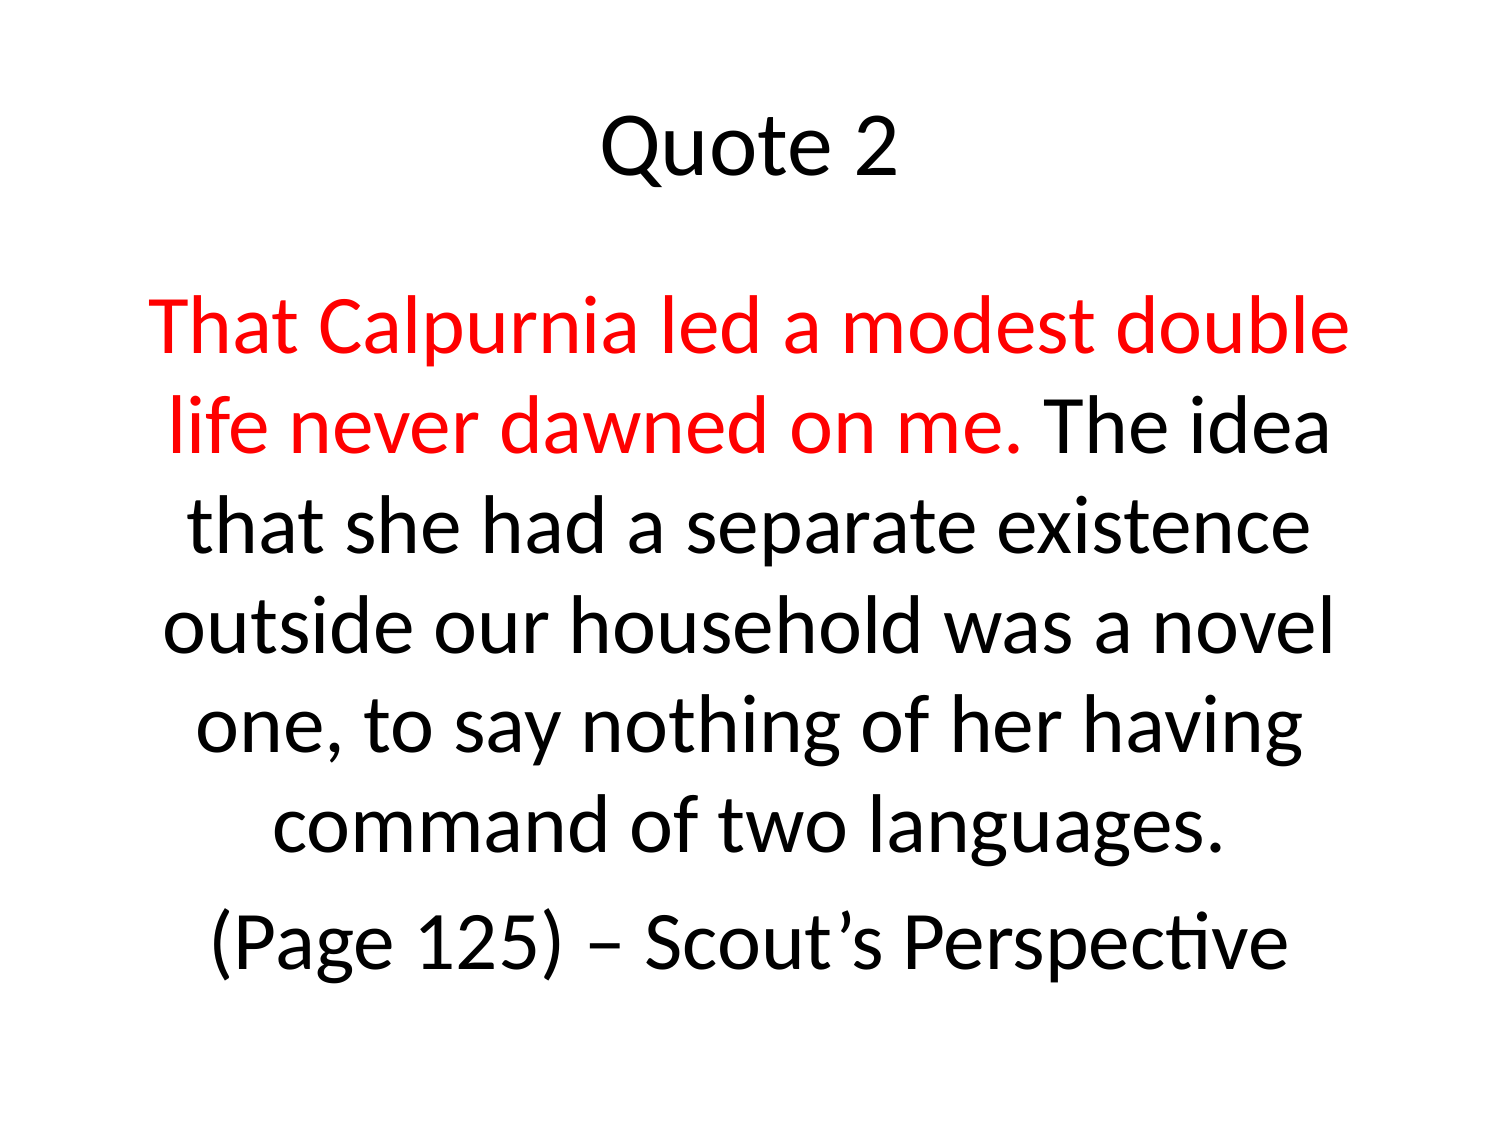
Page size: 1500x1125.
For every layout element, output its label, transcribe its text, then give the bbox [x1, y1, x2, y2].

list That Calpurnia led a modest double life never dawned on me. The idea that she had a separate existence outside our household was a novel one, to say nothing of her having command of two languages. (Page 125) – Scout’s Perspective [75, 262, 1425, 1005]
title Quote 2 [75, 45, 1425, 233]
